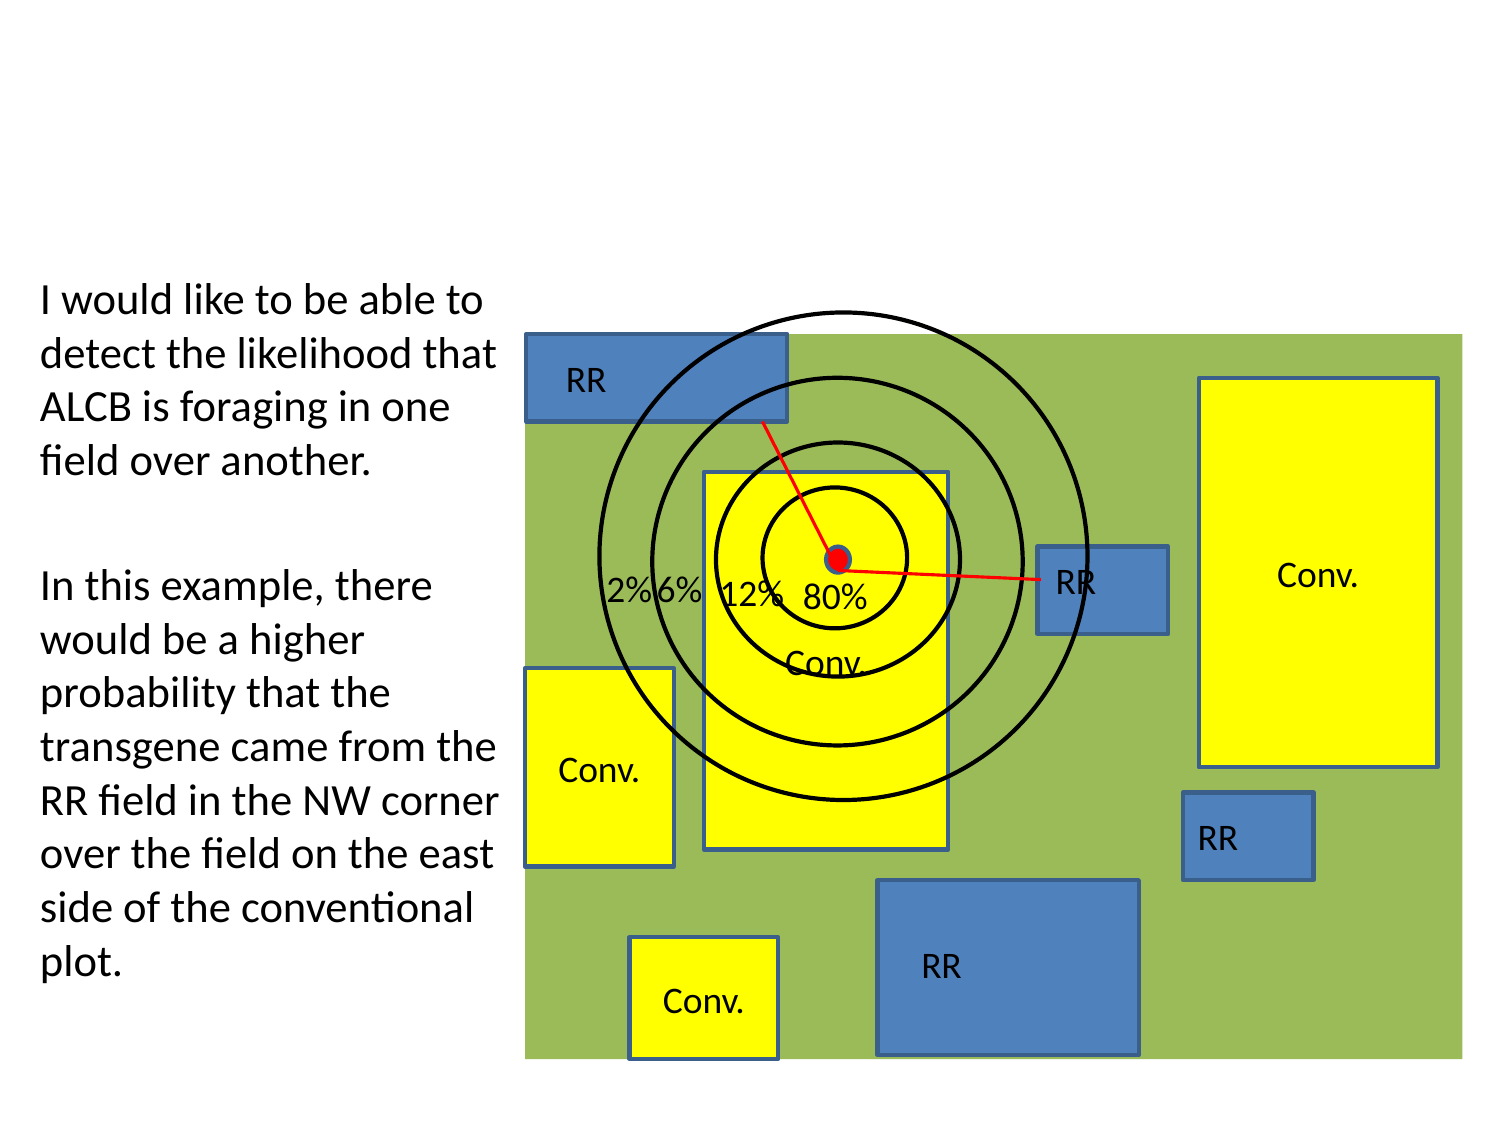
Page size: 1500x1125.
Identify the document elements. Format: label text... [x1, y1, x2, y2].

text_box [762, 421, 839, 573]
text_box Conv. [1197, 376, 1440, 769]
text_box [875, 878, 1141, 1057]
text_box RR [906, 933, 1139, 994]
text_box Conv. [627, 935, 780, 1061]
text_box RR [1084, 549, 1197, 610]
text_box [1090, 544, 1170, 549]
text_box 2% [591, 557, 668, 618]
text_box Conv. [523, 666, 676, 869]
text_box [523, 332, 1465, 1061]
text_box Conv. [702, 759, 950, 852]
text_box [597, 310, 1090, 803]
text_box 12% [704, 561, 788, 622]
text_box [1077, 610, 1170, 636]
text_box 80% [843, 564, 883, 570]
text_box 80% [788, 581, 883, 625]
text_box RR [551, 347, 712, 408]
text_box [524, 332, 740, 424]
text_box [837, 572, 1042, 581]
text_box RR [1182, 805, 1364, 866]
list I would like to be able to detect the likelihood that ALCB is foraging in one field over another. In this example, there would be a higher probability that the transgene came from the RR field in the NW corner over the field on the east side of the conventional plot. [24, 262, 525, 1005]
text_box 6% [668, 557, 718, 618]
text_box [1181, 790, 1316, 882]
